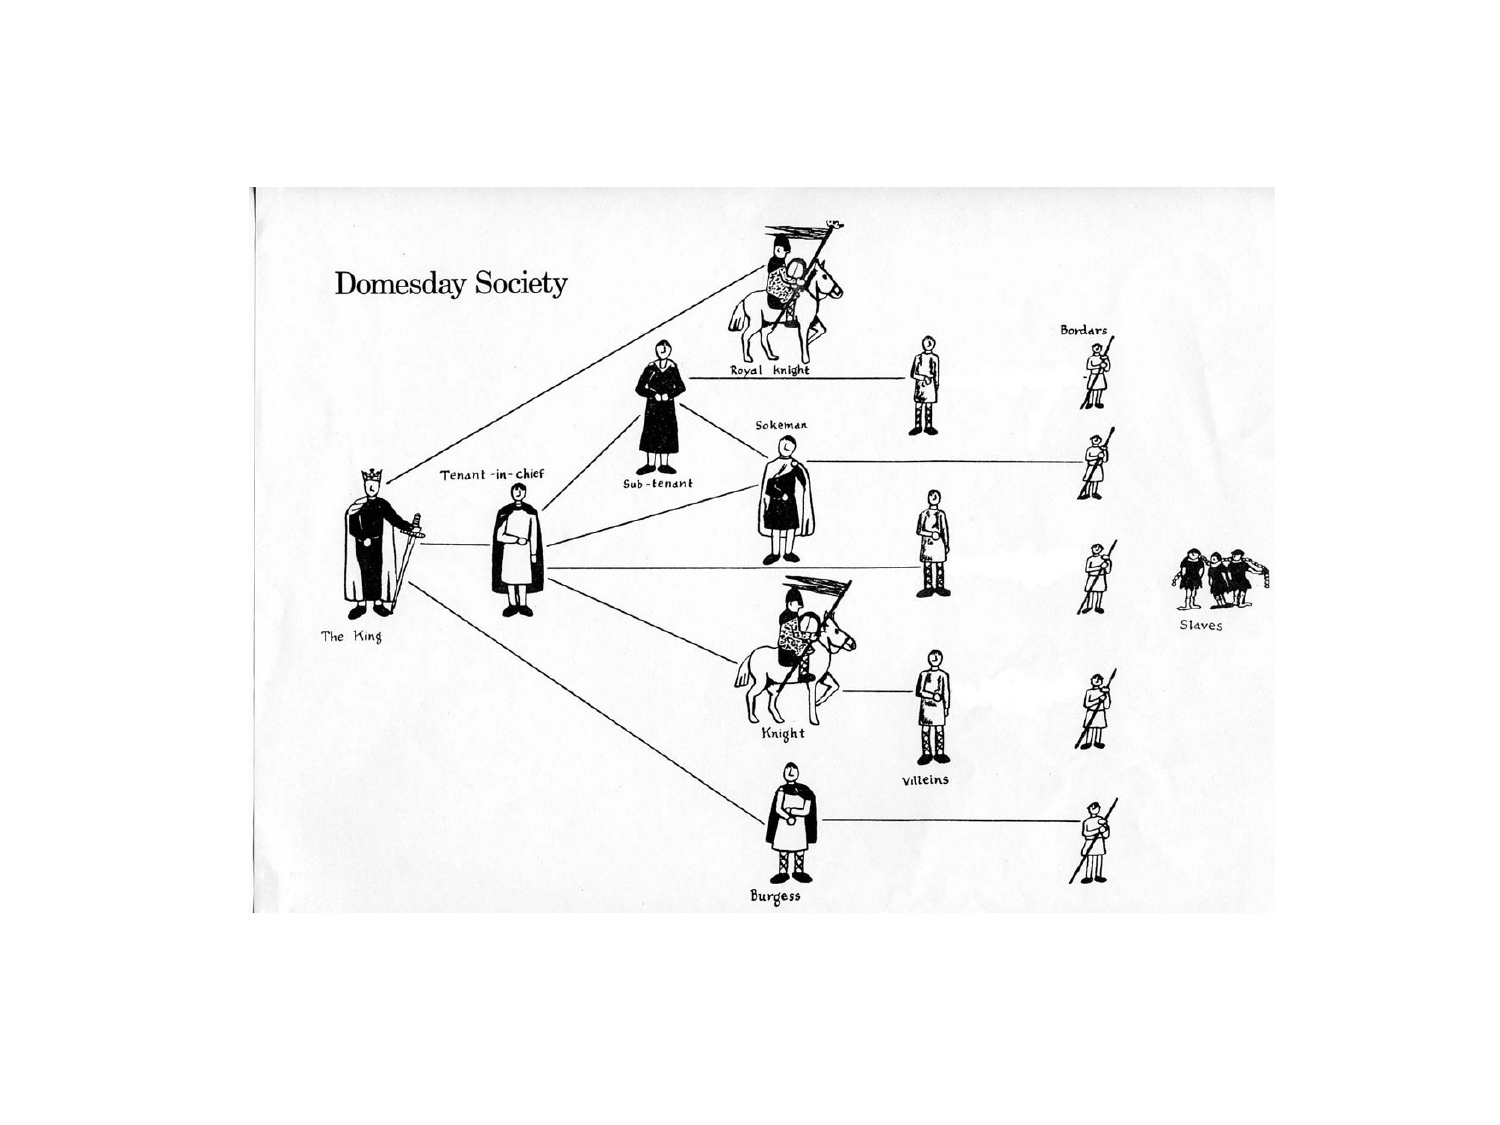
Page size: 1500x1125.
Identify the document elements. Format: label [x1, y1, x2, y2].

picture [249, 187, 1276, 913]
